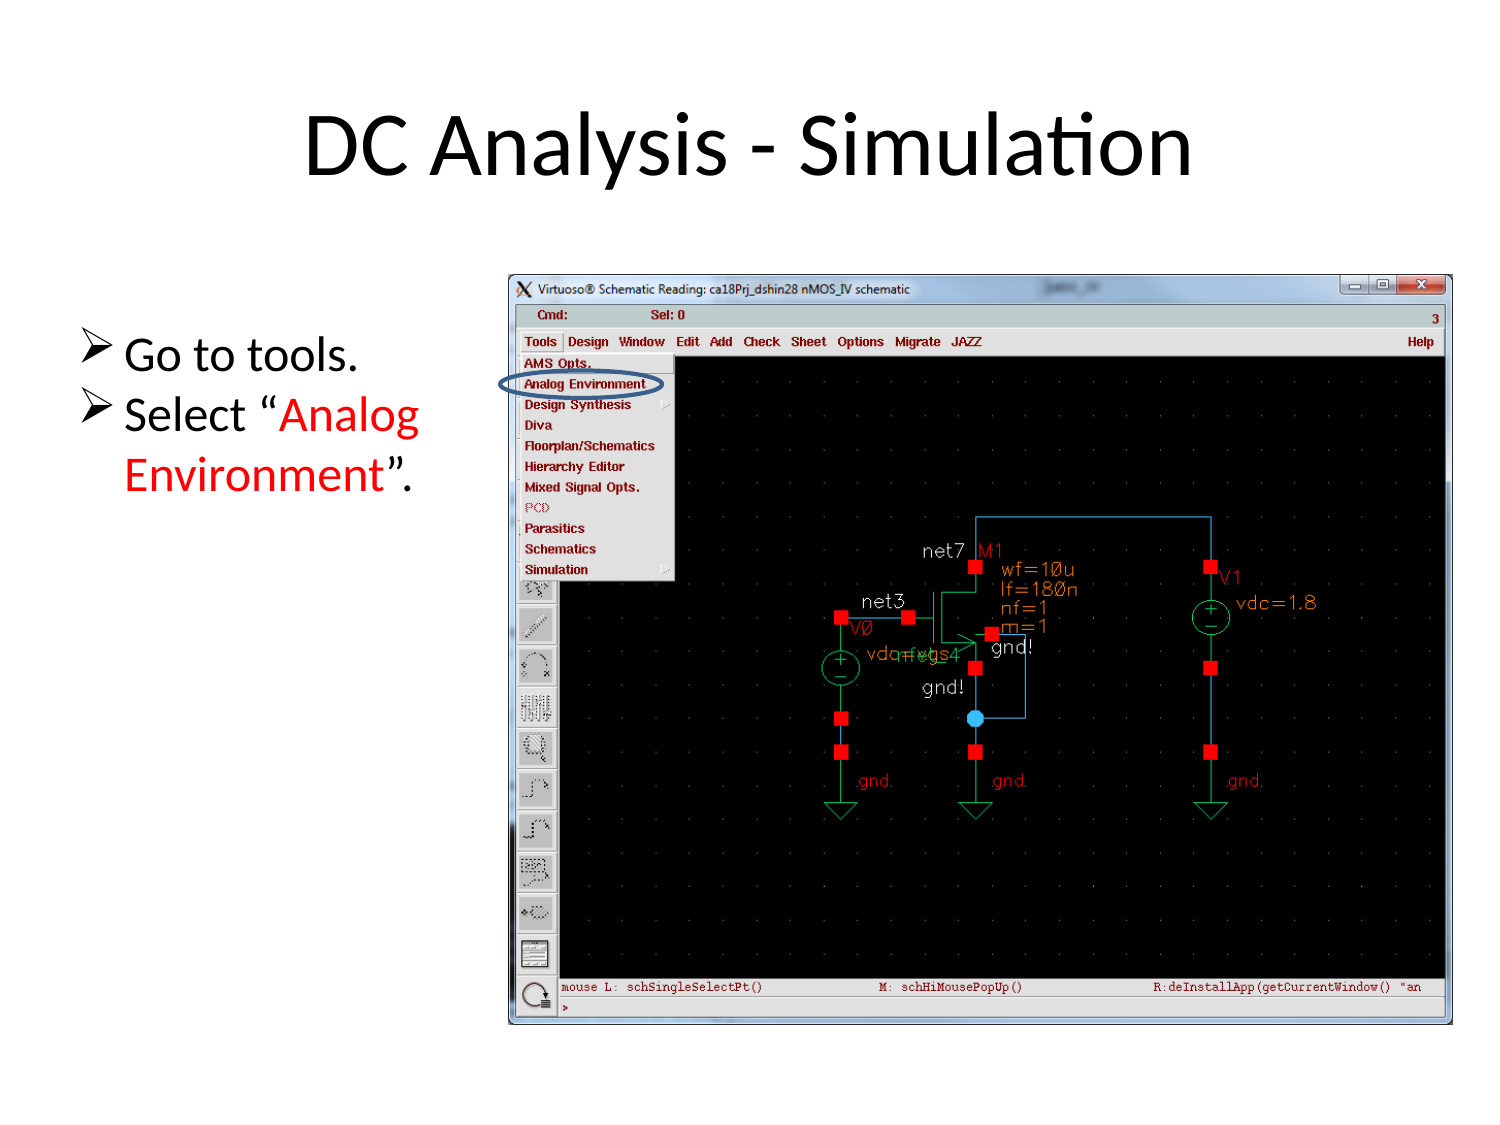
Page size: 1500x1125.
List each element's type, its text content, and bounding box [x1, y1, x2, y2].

text_box Go to tools. Select “Analog Environment”. [62, 314, 463, 510]
picture [508, 274, 1453, 1026]
text_box [498, 378, 503, 391]
title DC Analysis - Simulation [75, 45, 1425, 233]
